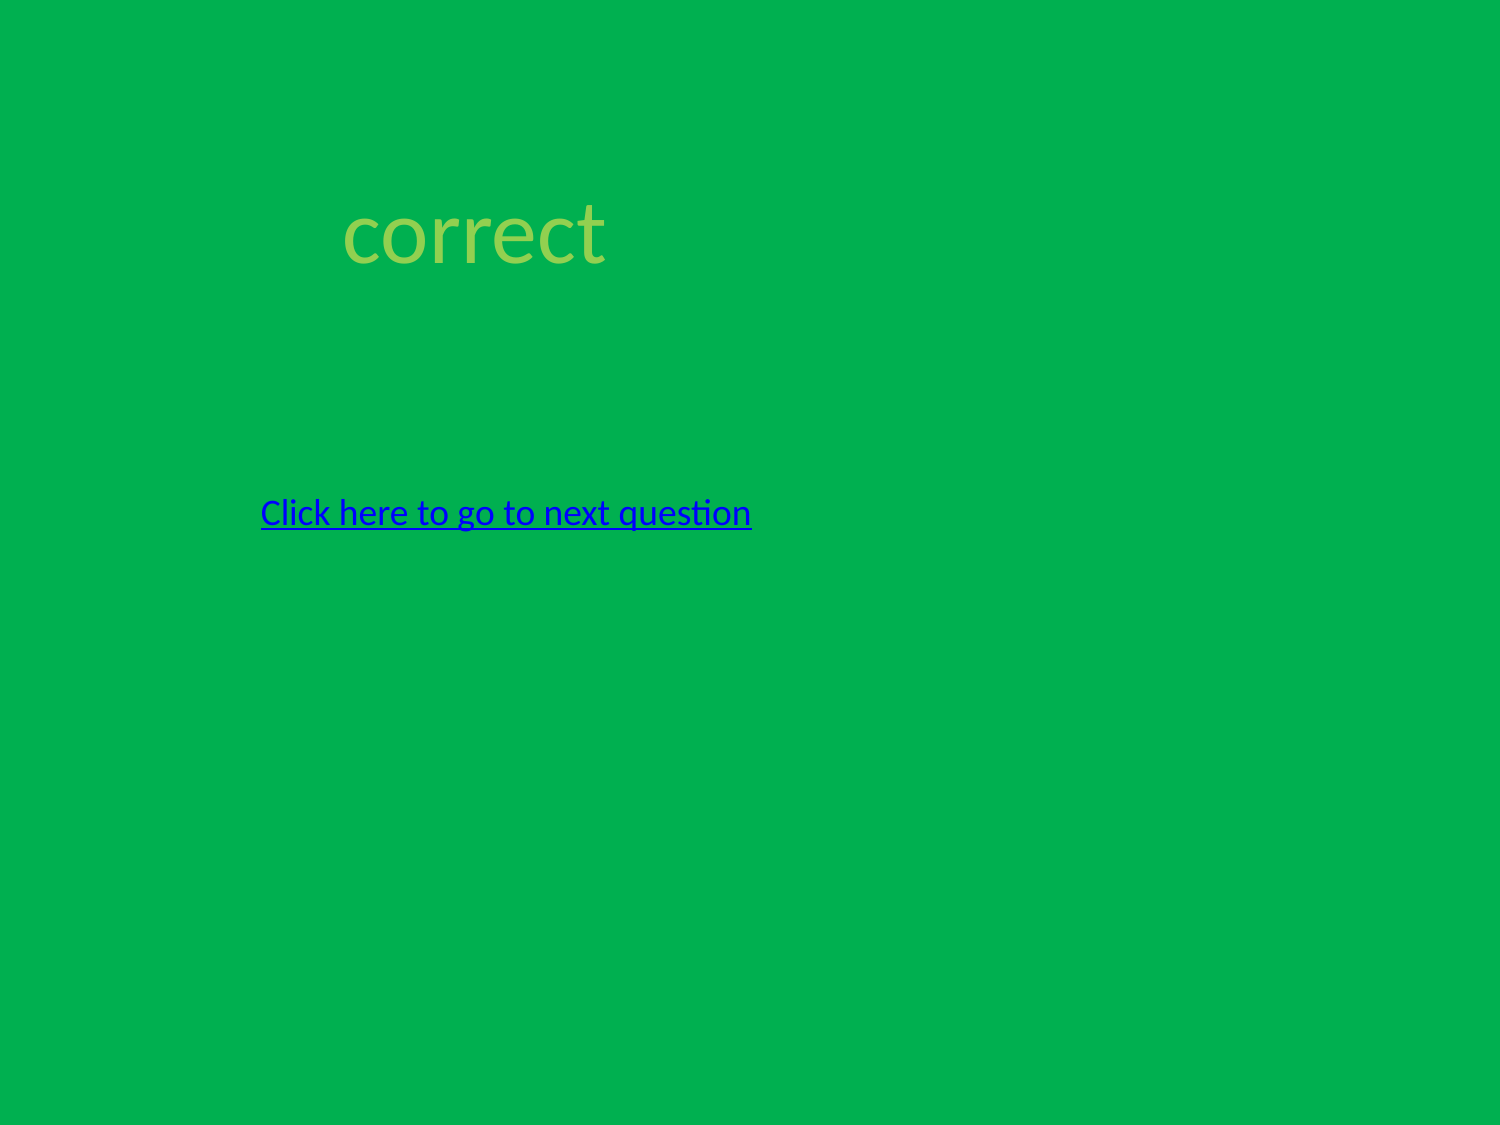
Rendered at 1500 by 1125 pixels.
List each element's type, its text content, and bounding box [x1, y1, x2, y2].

text_box Click here to go to next question [246, 480, 844, 541]
text_box correct [328, 163, 797, 289]
